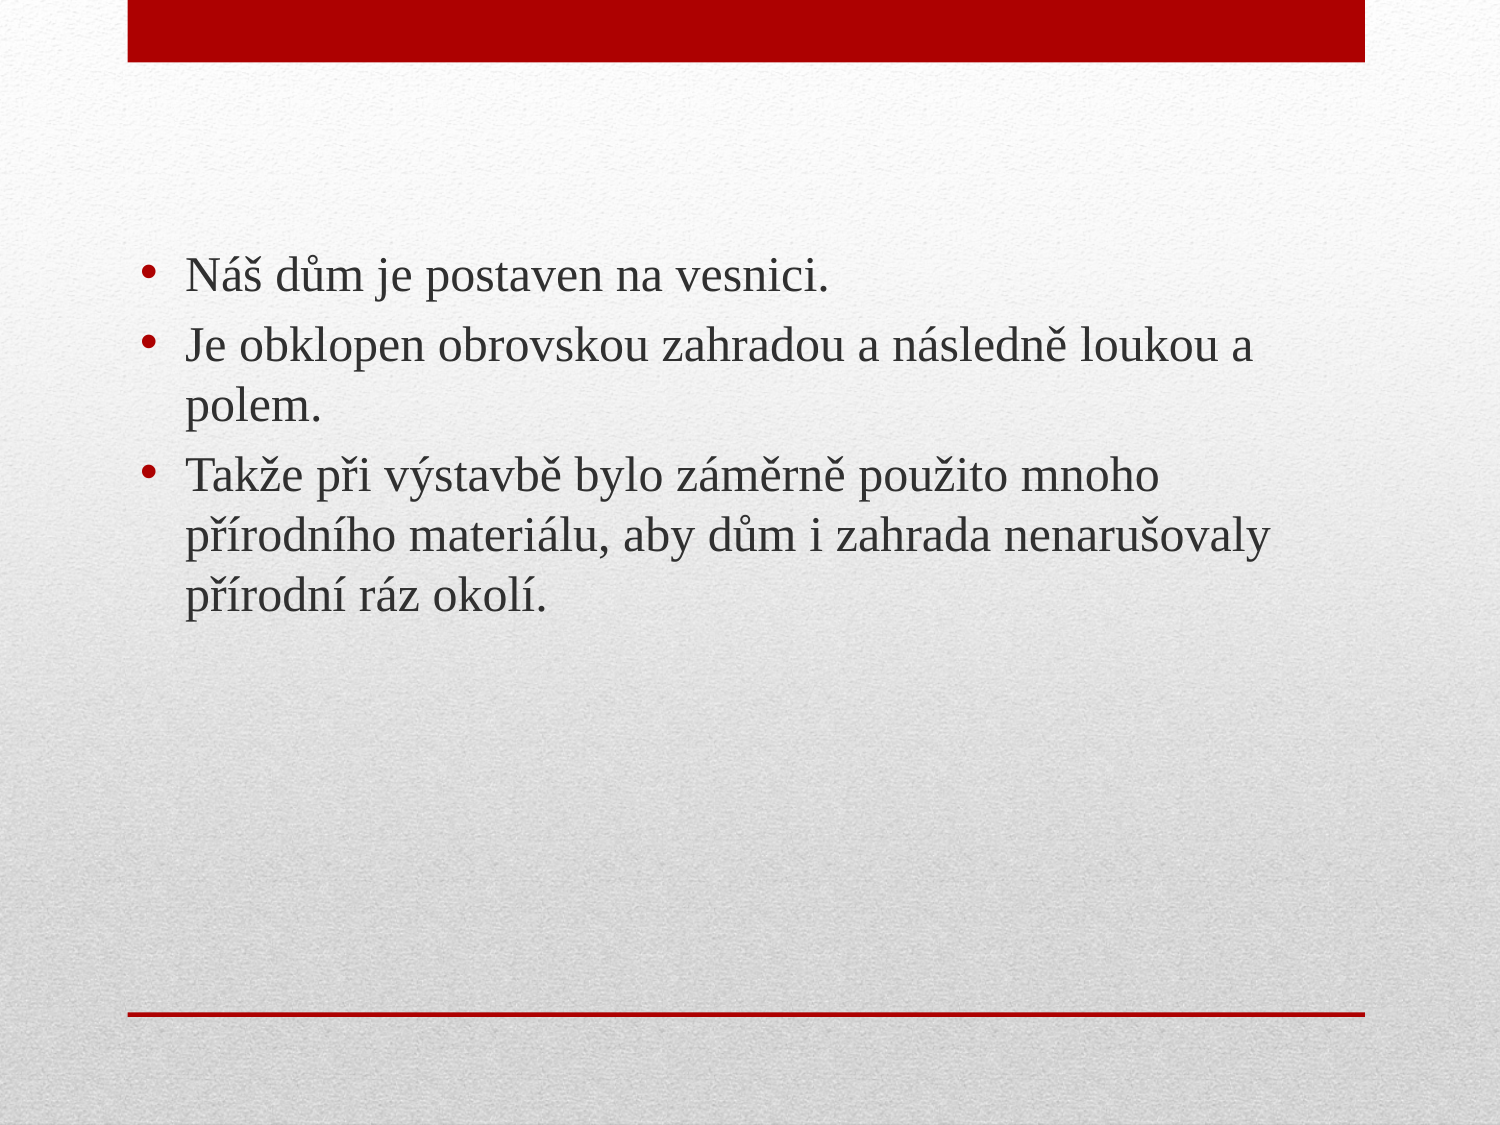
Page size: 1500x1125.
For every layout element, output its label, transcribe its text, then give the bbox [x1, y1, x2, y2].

list Náš dům je postaven na vesnici. Je obklopen obrovskou zahradou a následně loukou a polem. Takže při výstavbě bylo záměrně použito mnoho přírodního materiálu, aby dům i zahrada nenarušovaly přírodní ráz okolí. [125, 112, 1363, 750]
